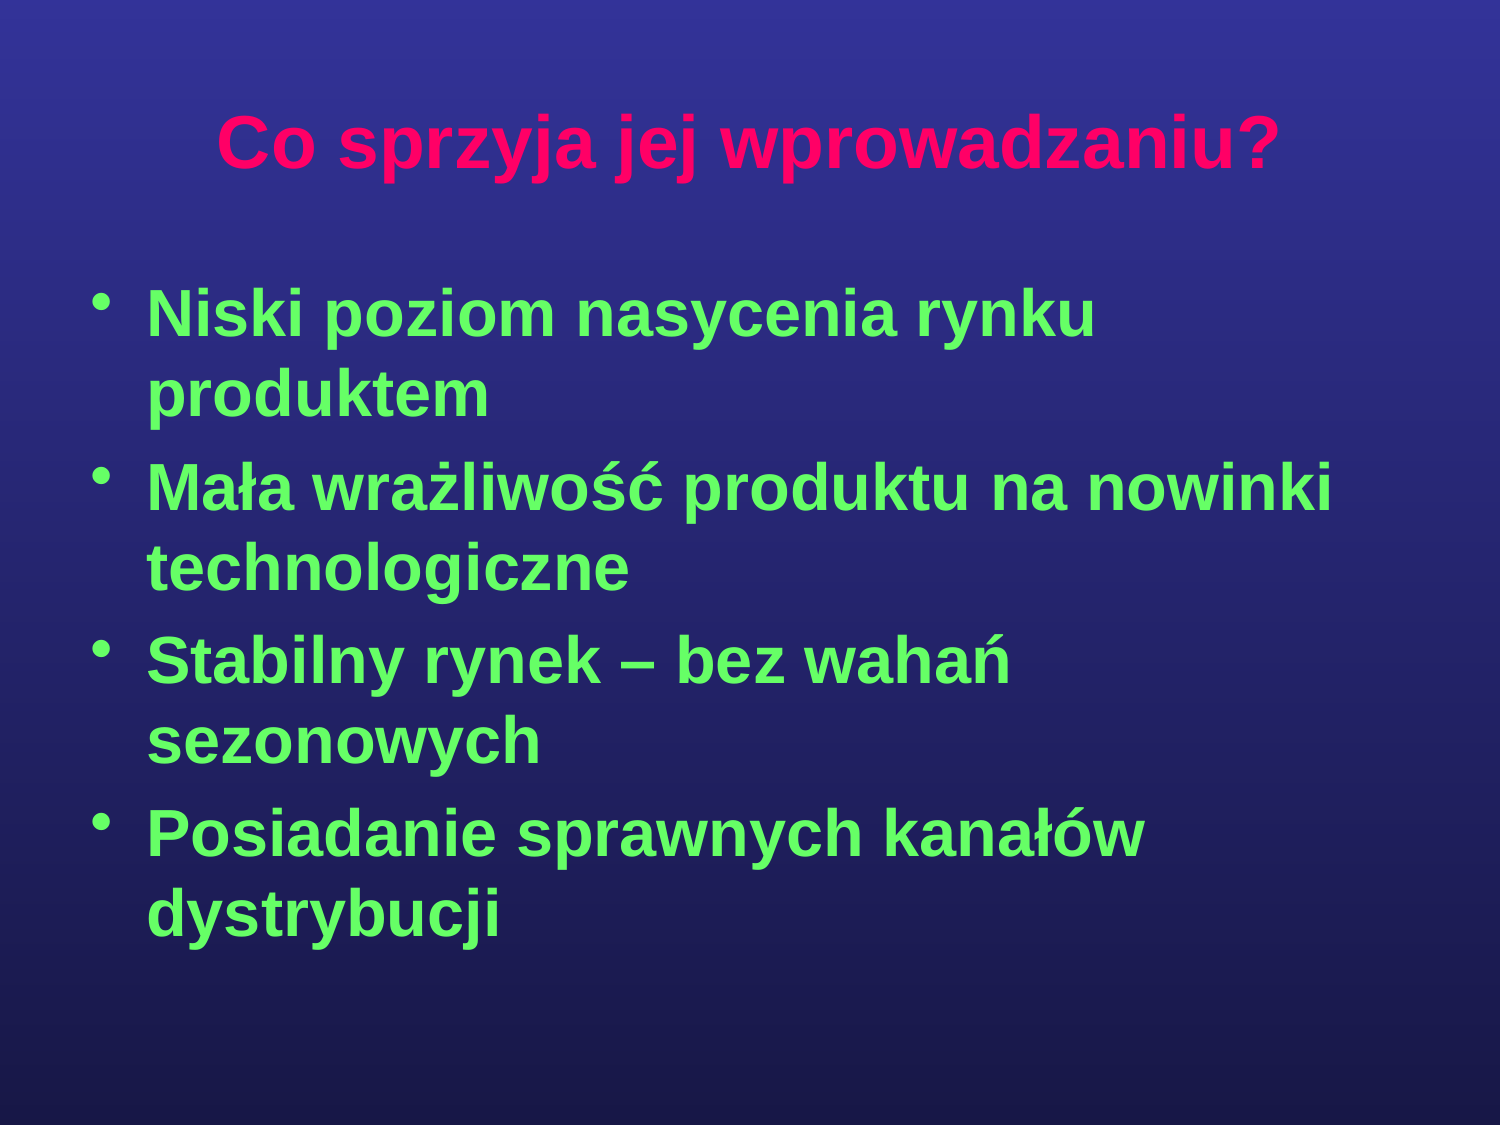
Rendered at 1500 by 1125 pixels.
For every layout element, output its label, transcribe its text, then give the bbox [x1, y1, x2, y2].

title Co sprzyja jej wprowadzaniu? [74, 44, 1426, 233]
list Niski poziom nasycenia rynku produktem Mała wrażliwość produktu na nowinki technologiczne Stabilny rynek – bez wahań sezonowych Posiadanie sprawnych kanałów dystrybucji [74, 262, 1426, 1006]
